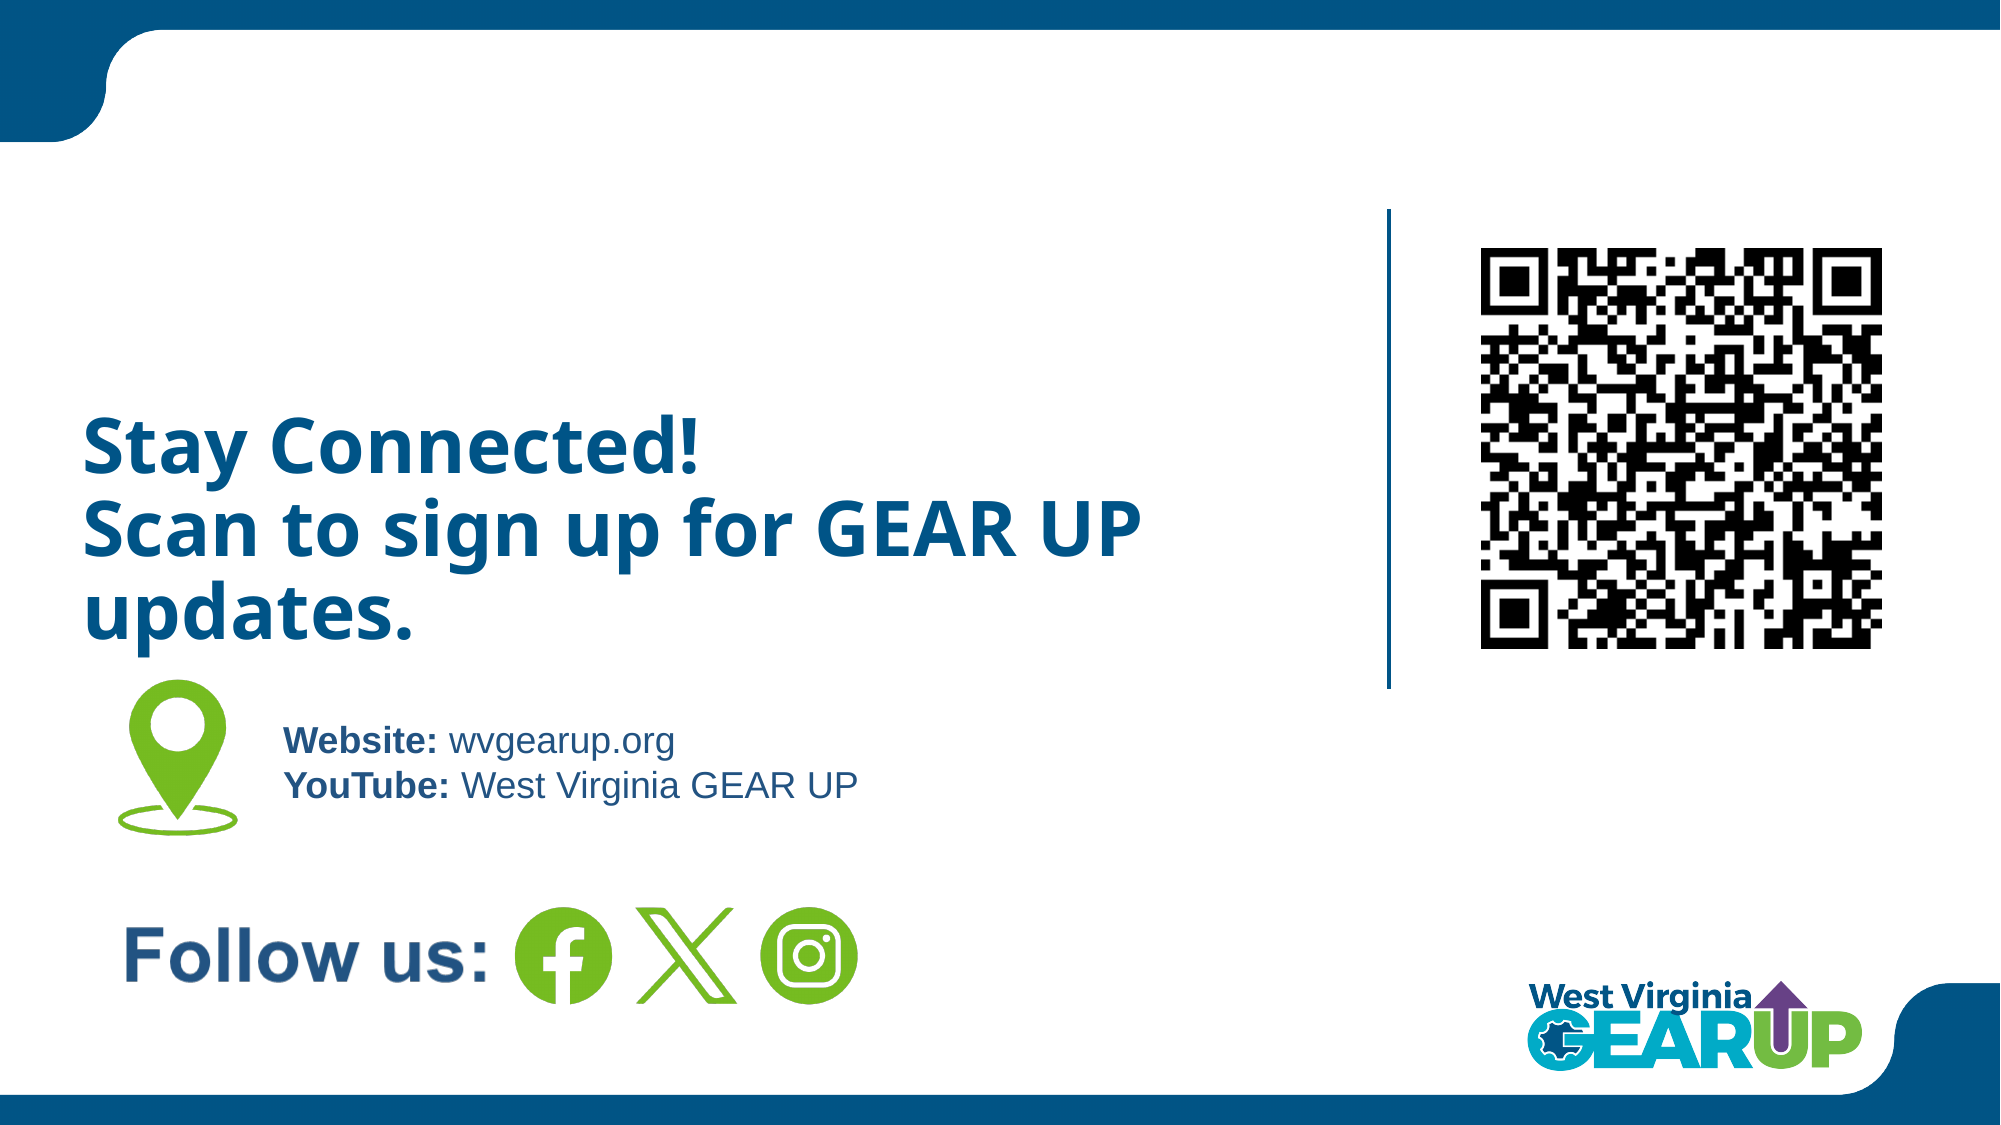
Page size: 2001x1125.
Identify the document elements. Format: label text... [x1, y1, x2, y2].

picture [0, 839, 2000, 1125]
picture [75, 655, 280, 860]
picture [0, 0, 773, 146]
picture [1481, 248, 1882, 649]
text_box Stay Connected! Scan to sign up for GEAR UP updates. [67, 253, 1467, 833]
text_box [773, 0, 2000, 386]
text_box Website: wvgearup.org YouTube: West Virginia GEAR UP [280, 708, 1100, 858]
